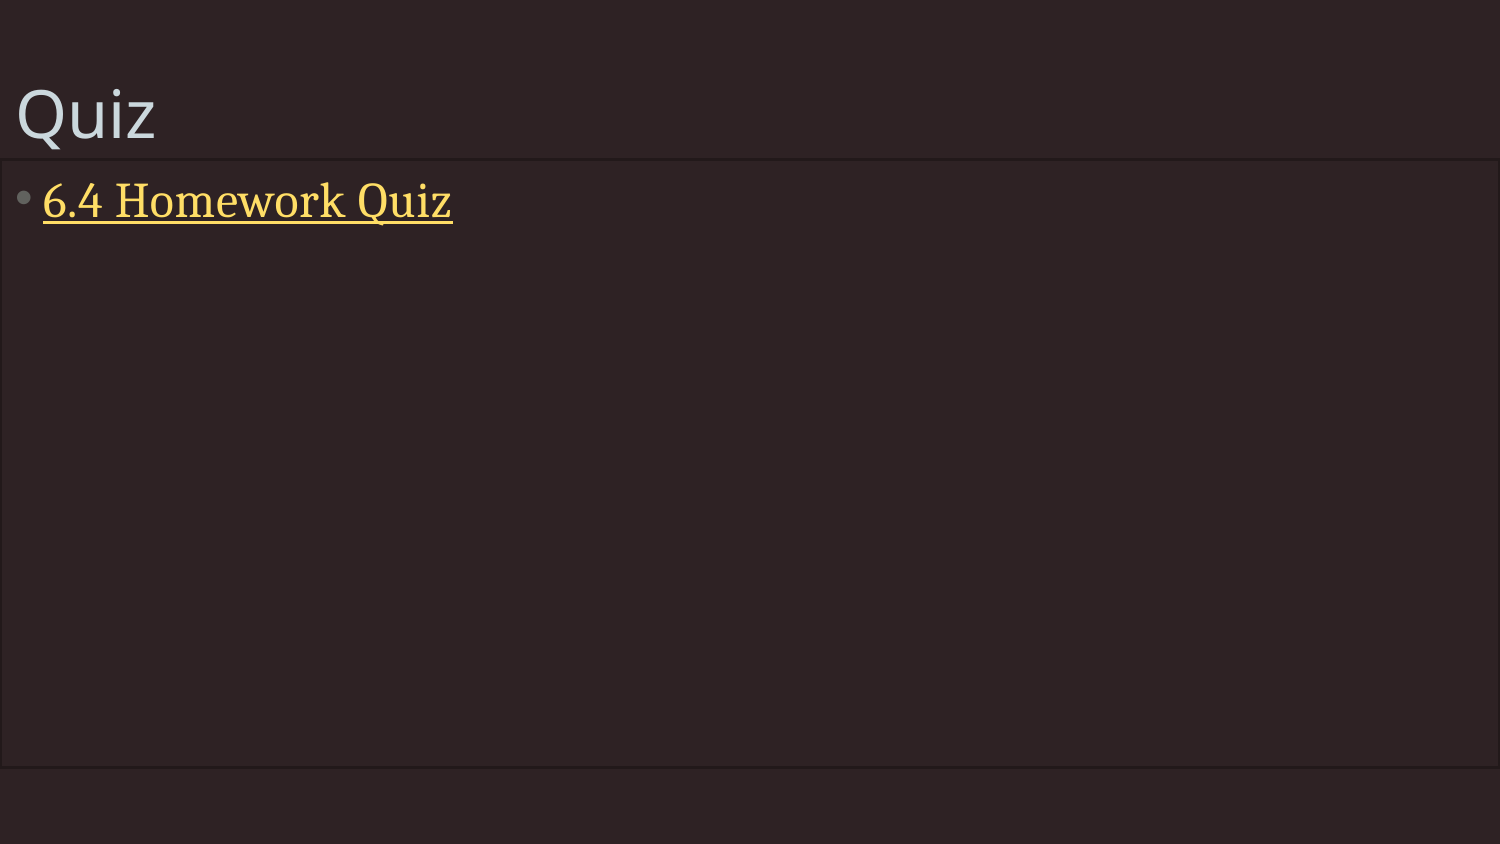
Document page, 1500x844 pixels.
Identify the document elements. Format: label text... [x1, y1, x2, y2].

list 6.4 Homework Quiz [0, 158, 1500, 769]
title Quiz [0, 28, 1500, 158]
